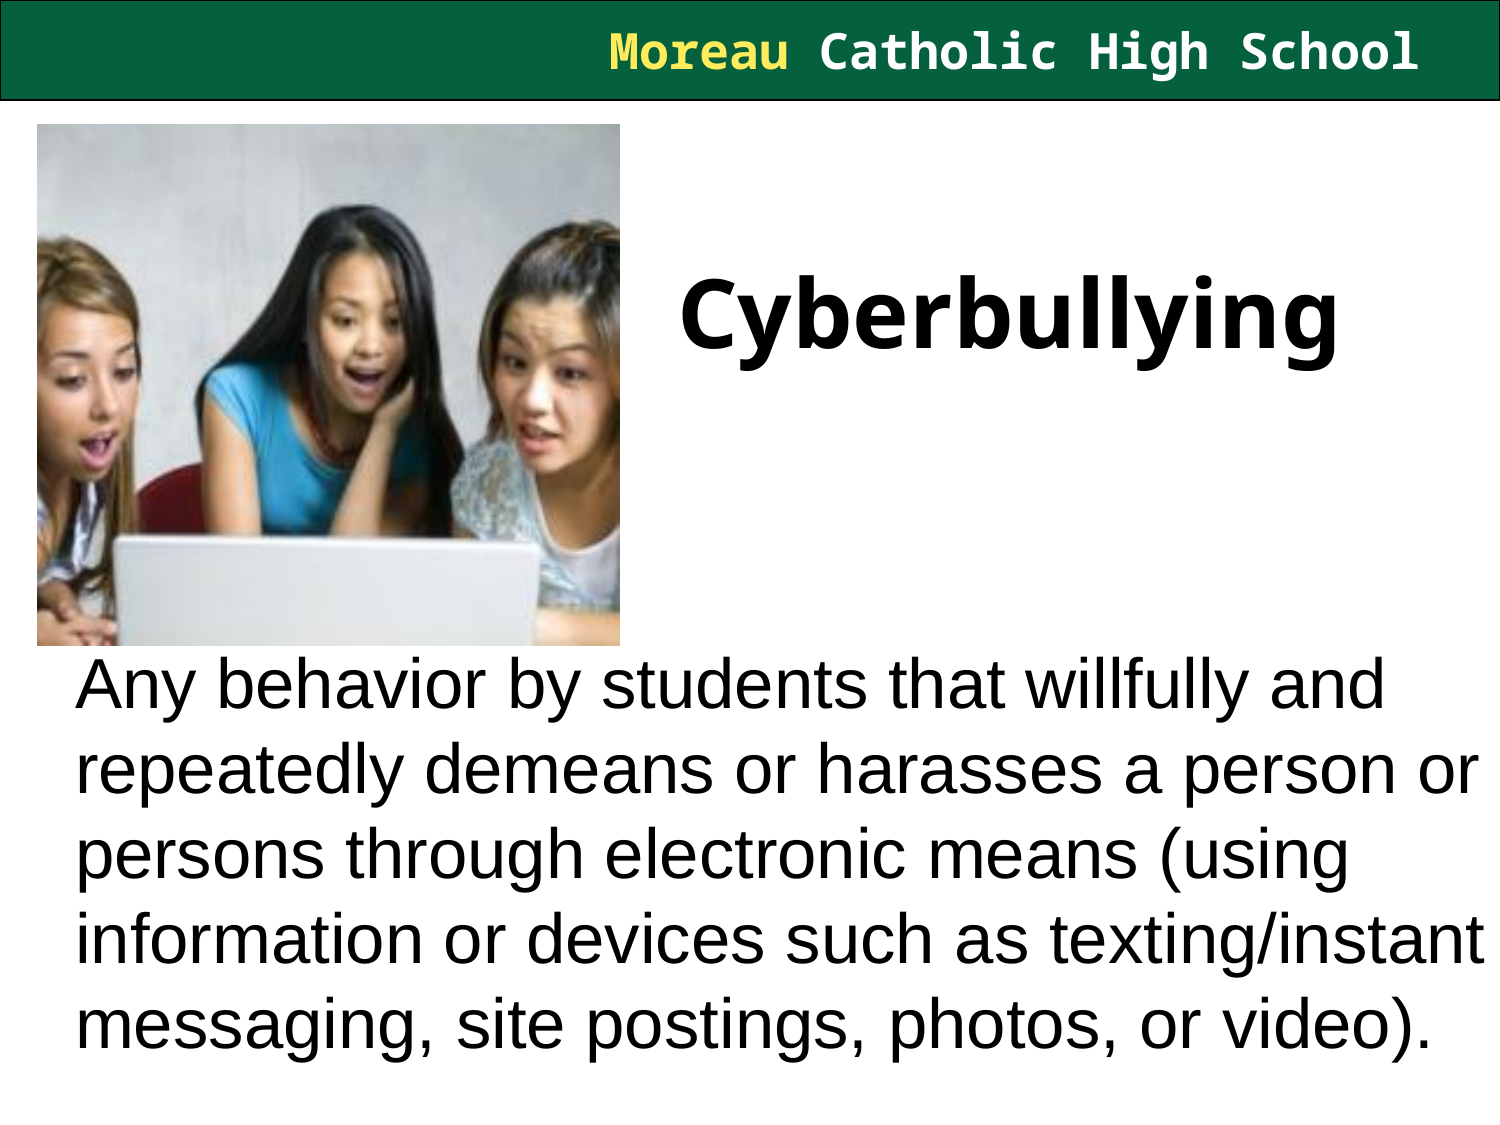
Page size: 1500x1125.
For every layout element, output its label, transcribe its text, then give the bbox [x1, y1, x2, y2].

picture [37, 124, 620, 647]
text_box Any behavior by students that willfully and repeatedly demeans or harasses a person or persons through electronic means (using information or devices such as texting/instant messaging, site postings, photos, or video). [64, 632, 1500, 1068]
text_box Cyberbullying [662, 87, 1500, 532]
